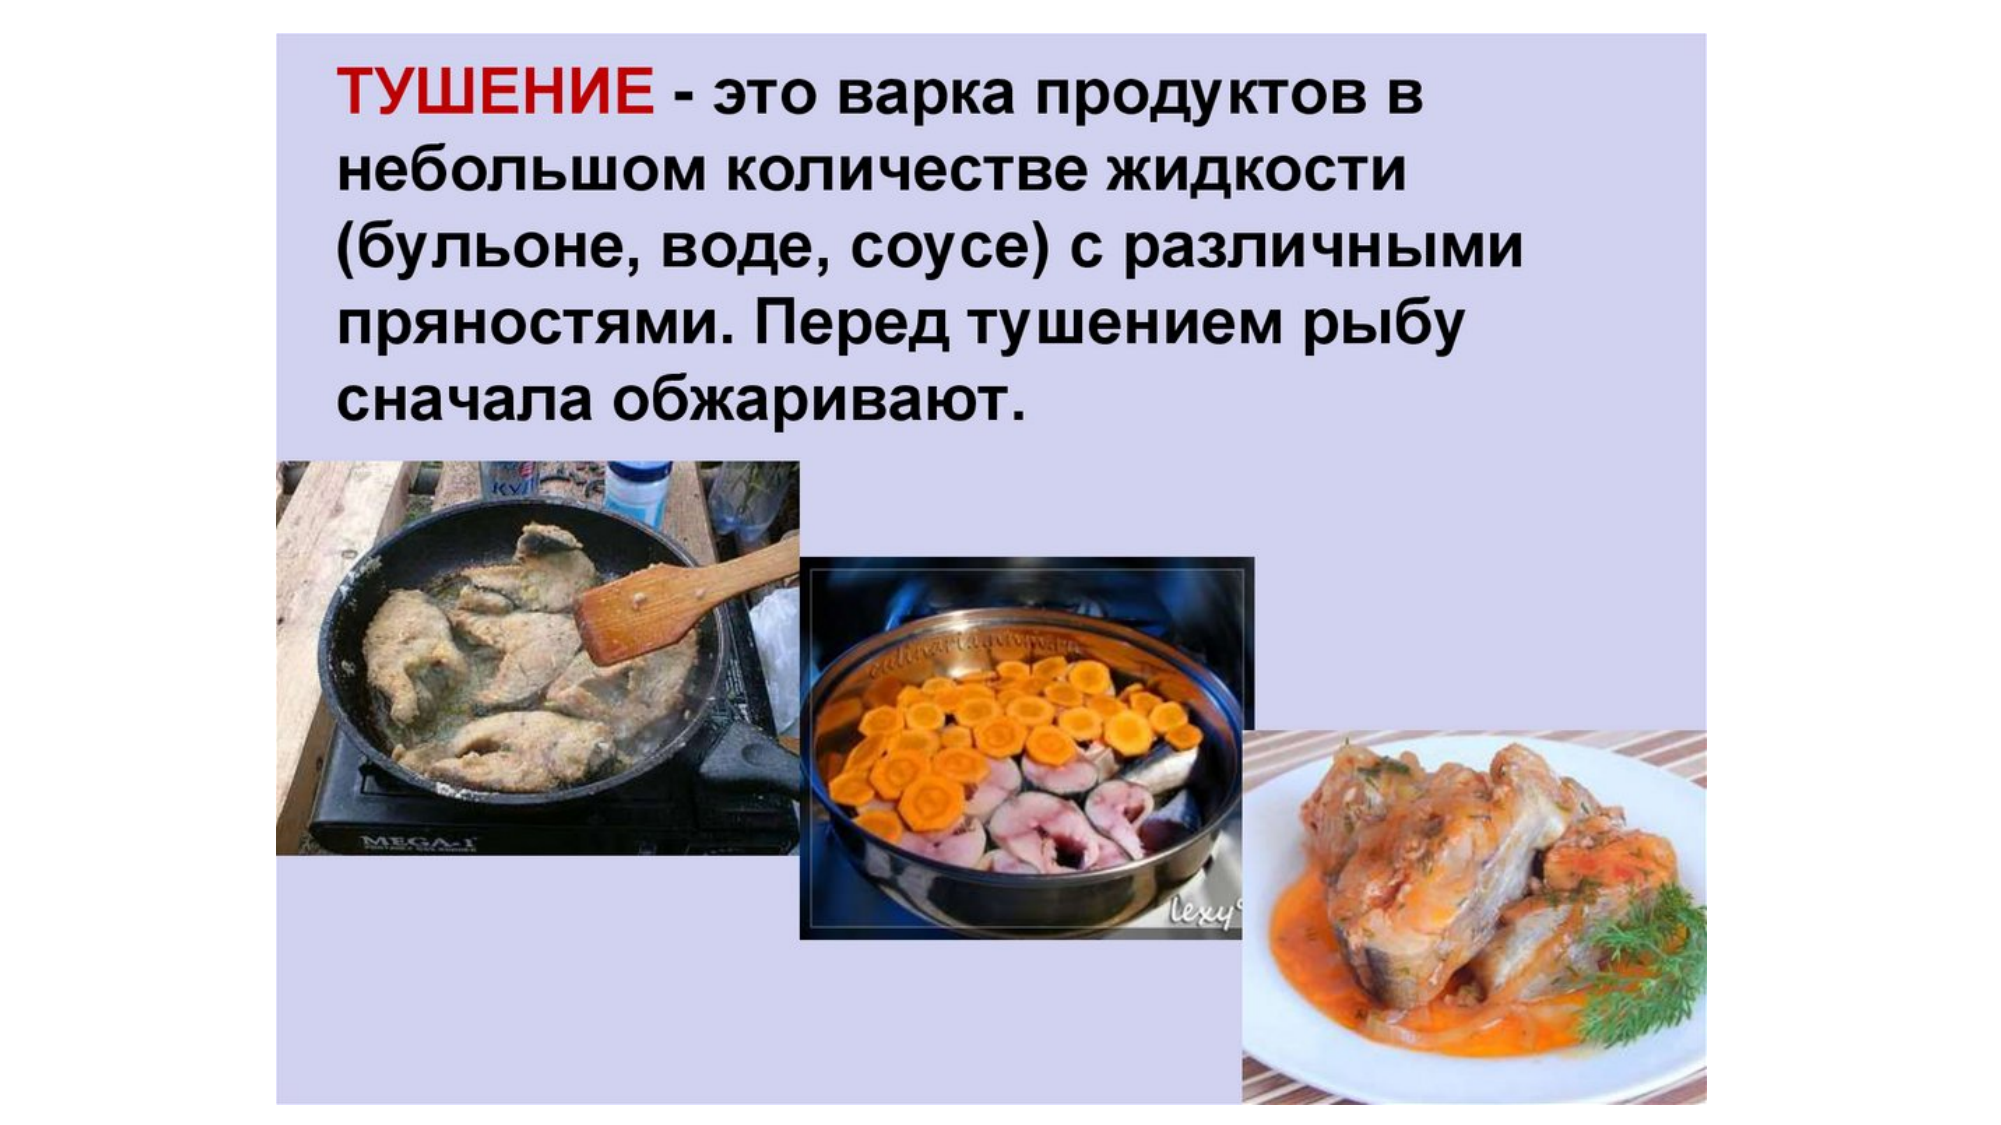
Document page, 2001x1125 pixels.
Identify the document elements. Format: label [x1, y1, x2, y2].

picture [276, 33, 1707, 1105]
